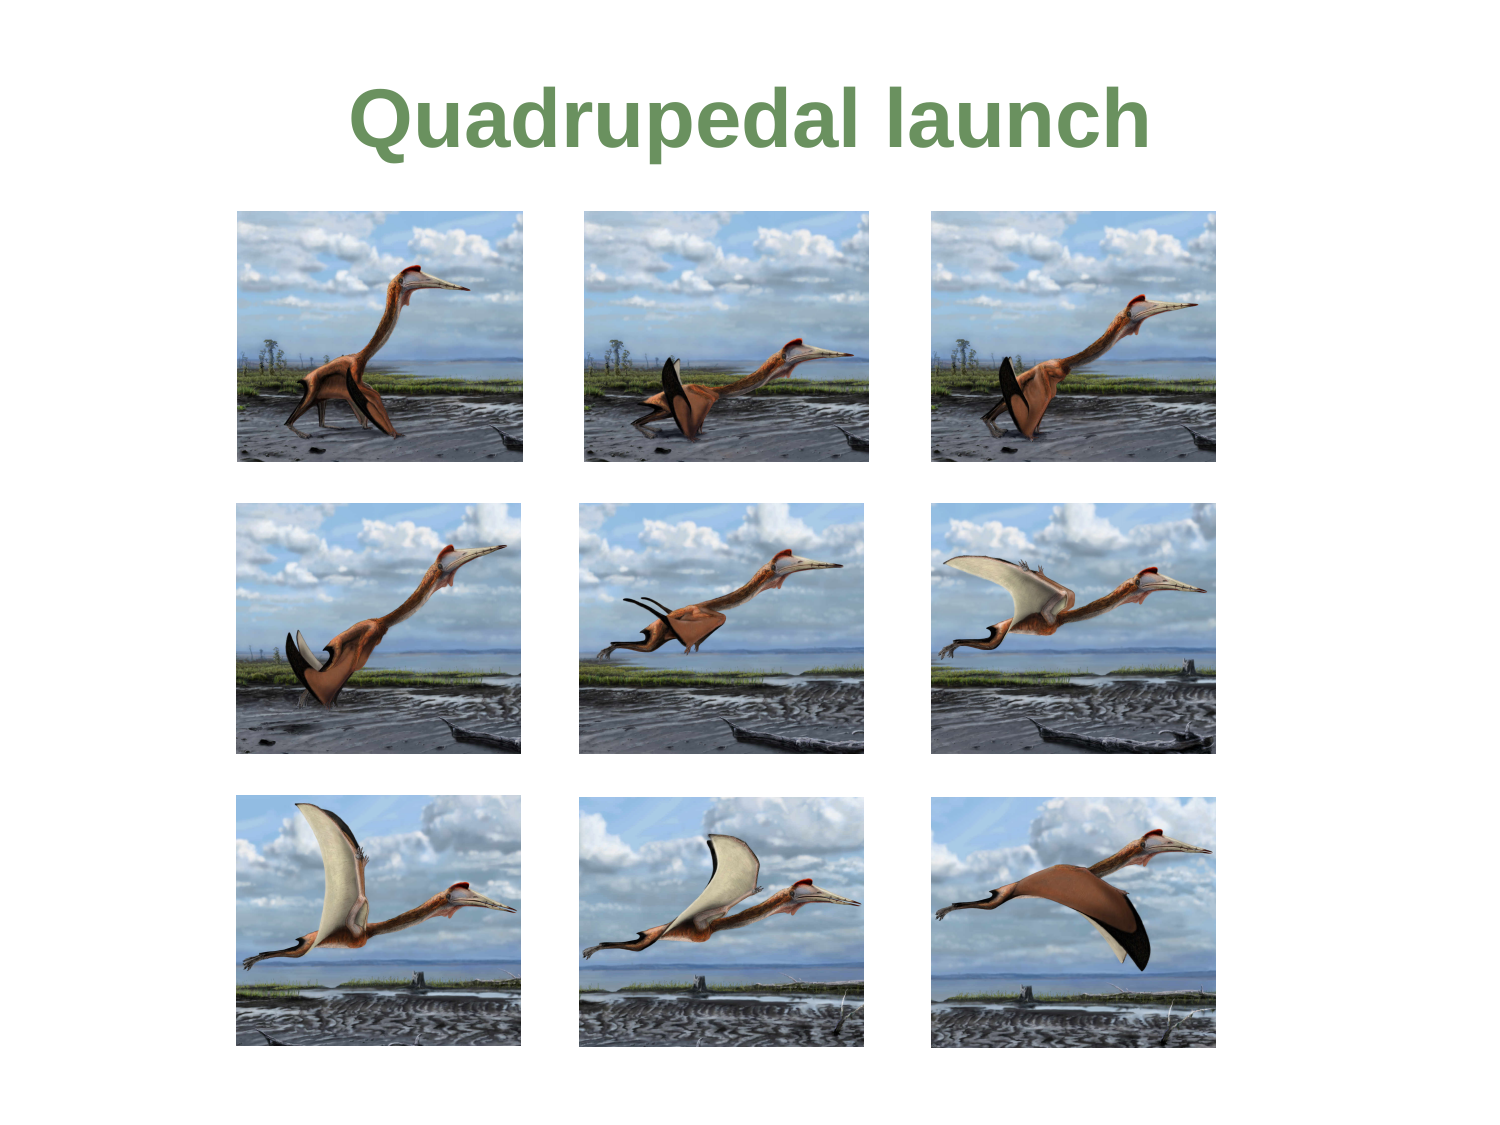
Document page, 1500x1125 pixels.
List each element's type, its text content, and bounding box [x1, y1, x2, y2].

picture [584, 211, 870, 462]
picture [931, 503, 1216, 754]
picture [579, 503, 864, 754]
picture [578, 796, 864, 1048]
picture [236, 795, 521, 1046]
picture [236, 503, 521, 754]
picture [931, 797, 1216, 1048]
title Quadrupedal launch [116, 17, 1393, 211]
picture [931, 211, 1216, 462]
picture [237, 211, 523, 462]
